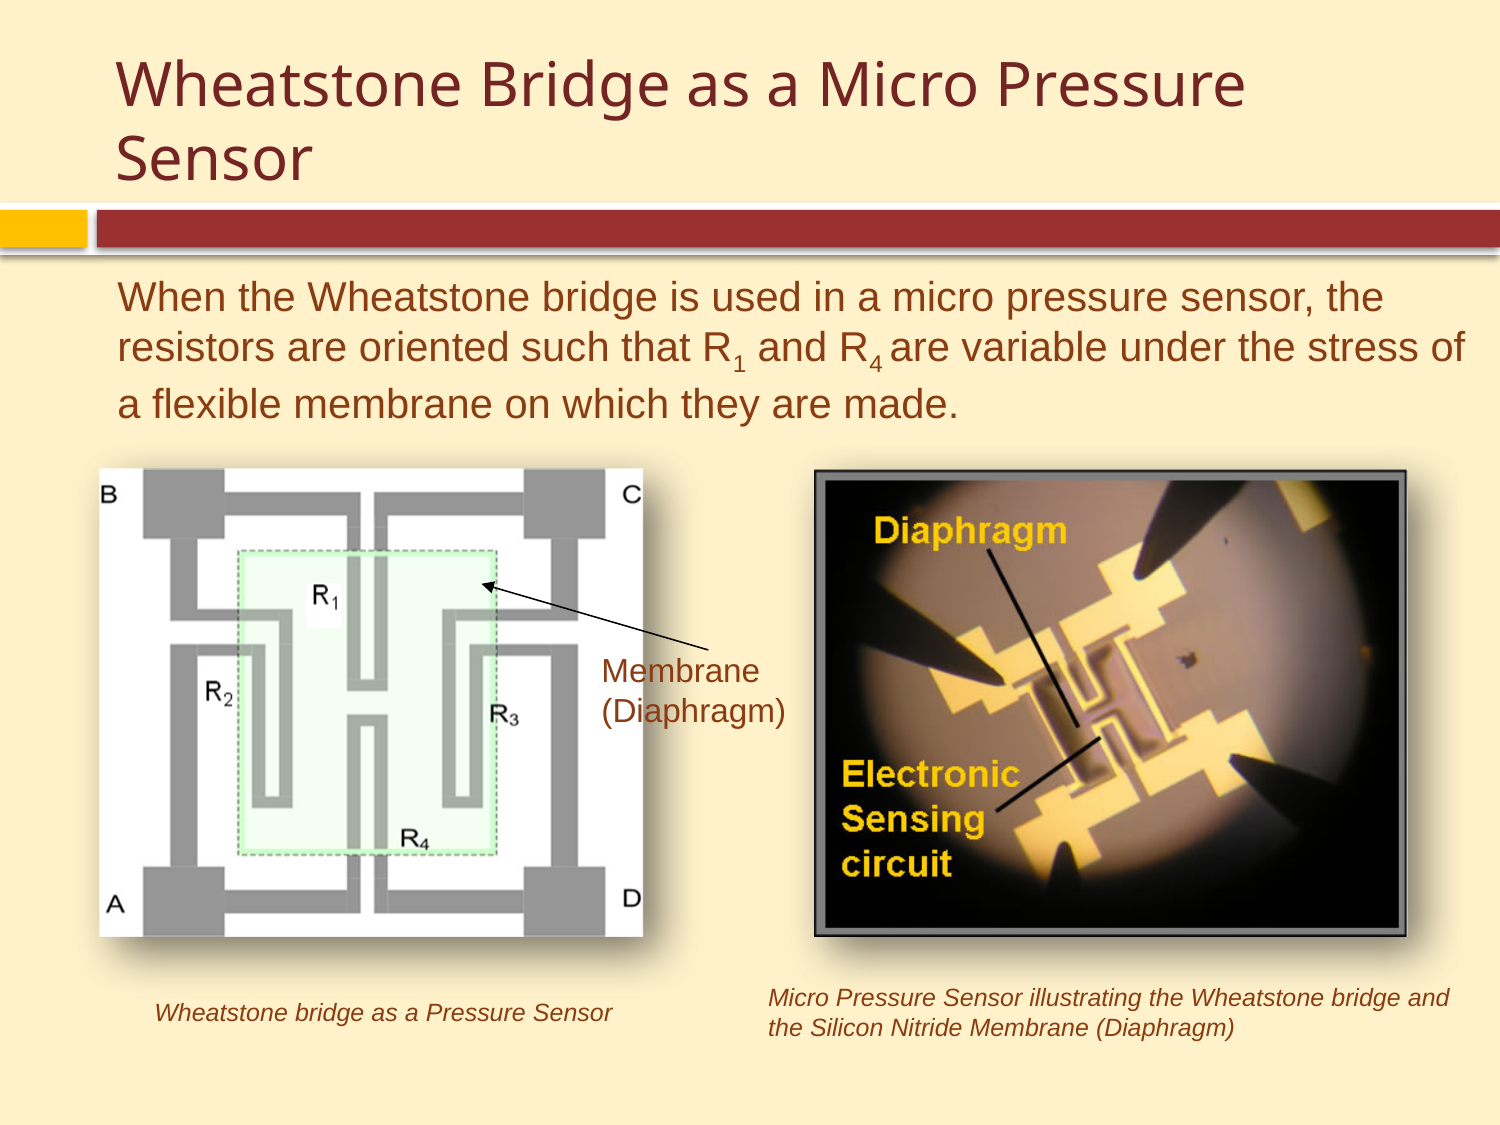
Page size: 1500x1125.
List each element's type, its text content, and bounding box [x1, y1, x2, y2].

text_box Membrane (Diaphragm) [649, 641, 802, 737]
picture [97, 467, 645, 939]
title Wheatstone Bridge as a Micro Pressure Sensor [100, 37, 1438, 200]
picture [814, 469, 1409, 937]
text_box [481, 583, 709, 651]
text_box Micro Pressure Sensor illustrating the Wheatstone bridge and the Silicon Nitride Membrane (Diaphragm) [753, 974, 1469, 1050]
text_box Wheatstone bridge as a Pressure Sensor [132, 989, 725, 1035]
text_box When the Wheatstone bridge is used in a micro pressure sensor, the resistors are oriented such that R1 and R4 are variable under the stress of a flexible membrane on which they are made. [102, 262, 1500, 900]
